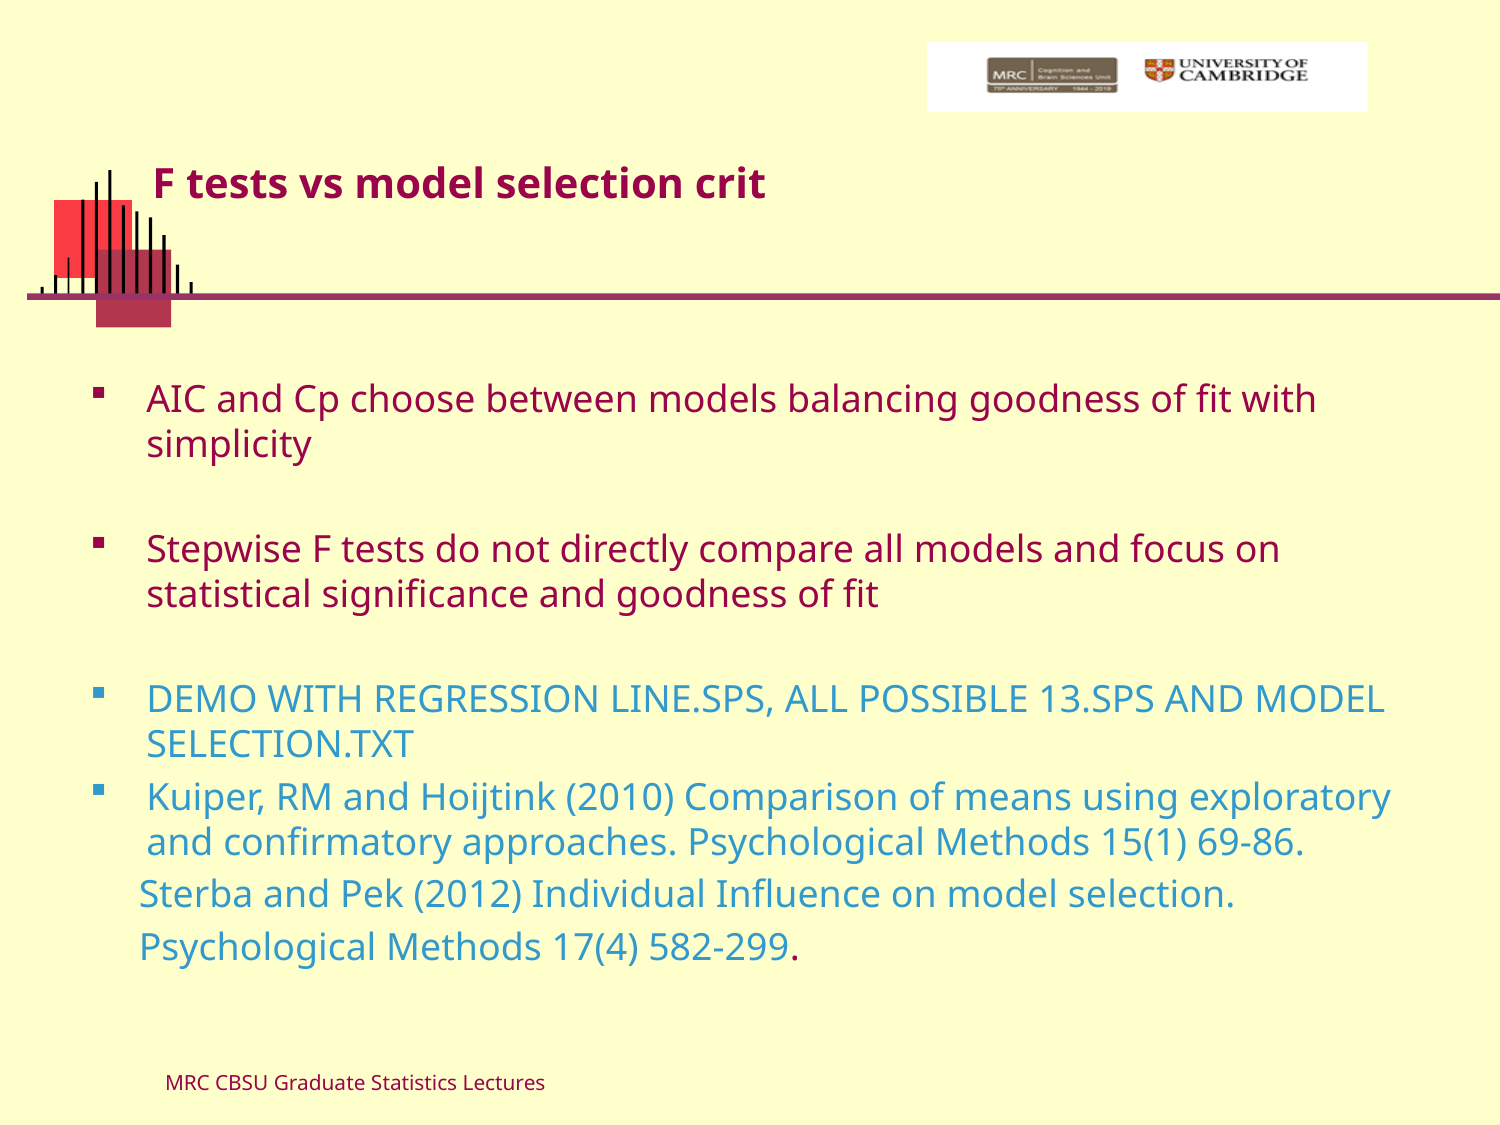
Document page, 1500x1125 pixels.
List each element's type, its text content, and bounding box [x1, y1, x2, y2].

picture [927, 42, 1368, 112]
footer MRC CBSU Graduate Statistics Lectures [149, 1062, 988, 1101]
list AIC and Cp choose between models balancing goodness of fit with simplicity Stepwise F tests do not directly compare all models and focus on statistical significance and goodness of fit DEMO WITH REGRESSION LINE.SPS, ALL POSSIBLE 13.SPS AND MODEL SELECTION.TXT Kuiper, RM and Hoijtink (2010) Comparison of means using exploratory and confirmatory approaches. Psychological Methods 15(1) 69-86. Sterba and Pek (2012) Individual Influence on model selection. Psychological Methods 17(4) 582-299. [75, 262, 1425, 1038]
title F tests vs model selection crit [137, 137, 988, 233]
